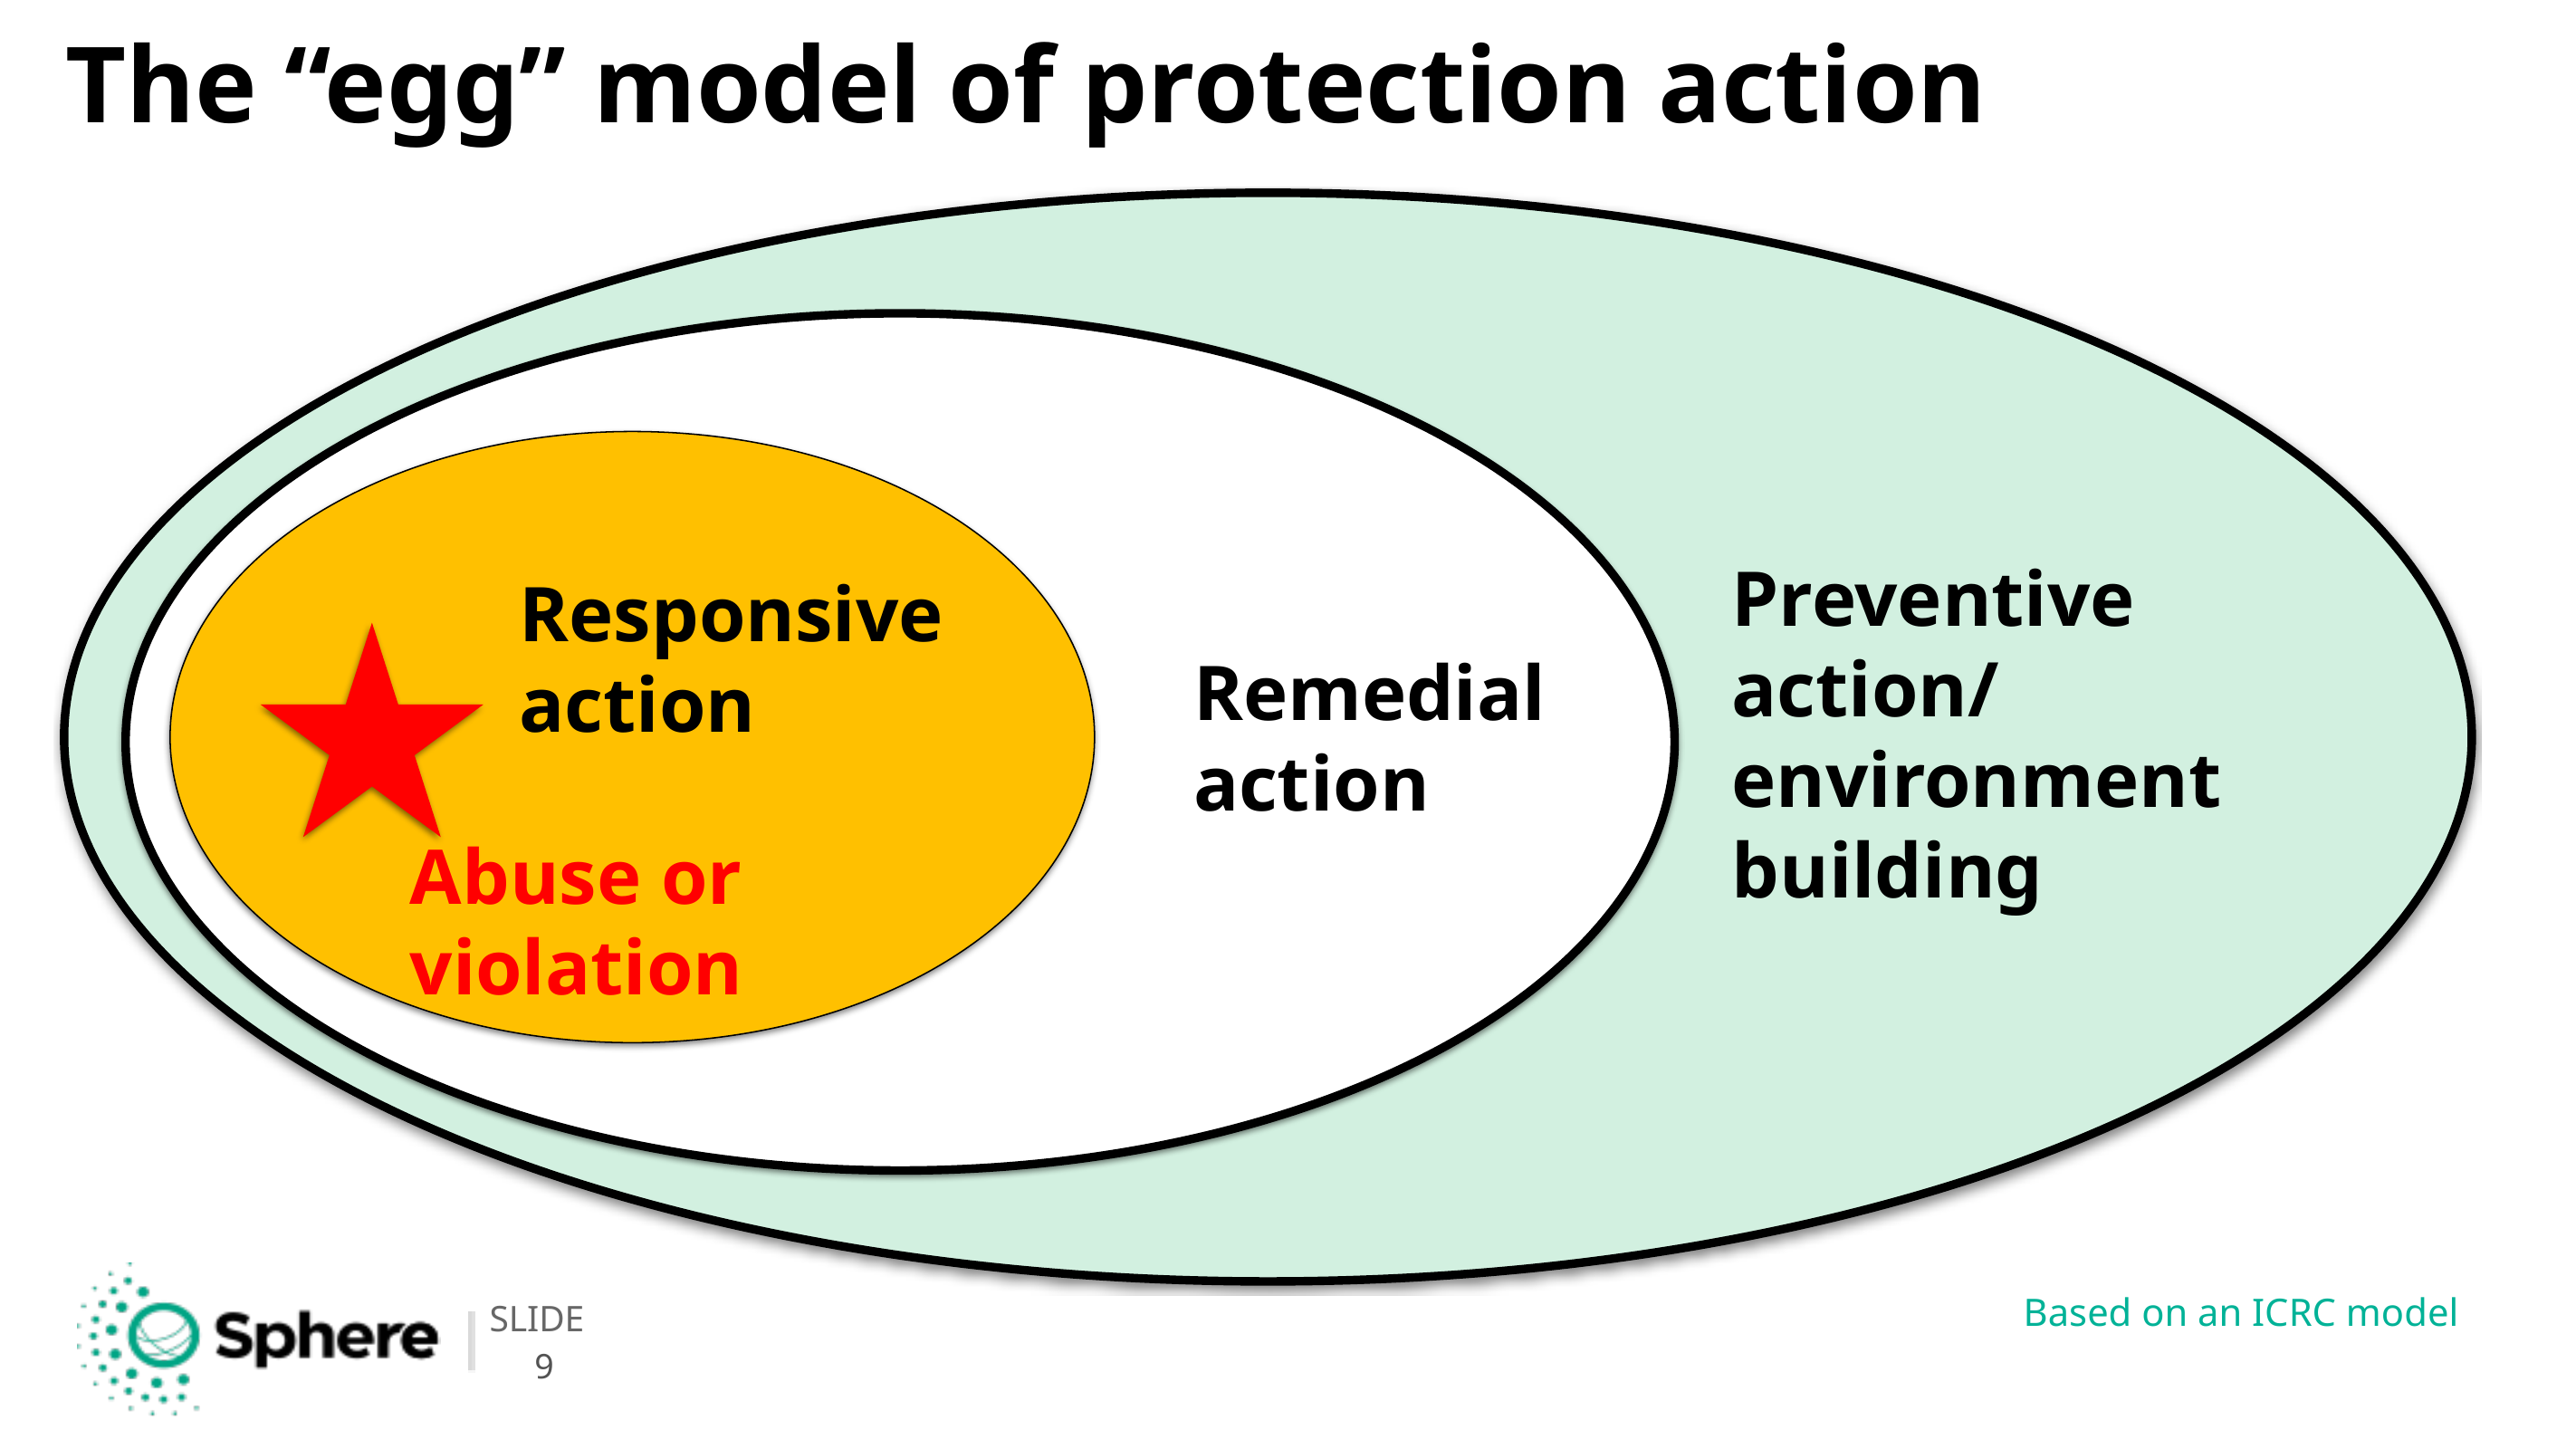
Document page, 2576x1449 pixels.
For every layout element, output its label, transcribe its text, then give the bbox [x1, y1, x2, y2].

slide_number 9 [468, 1338, 620, 1439]
text_box [63, 192, 2473, 1282]
text_box Preventive action/ environment building [1718, 544, 2255, 849]
text_box Responsive action [512, 559, 980, 734]
text_box [169, 430, 1096, 1044]
text_box [260, 621, 484, 838]
text_box Based on an ICRC model [1828, 1281, 2472, 1340]
picture [77, 1262, 441, 1418]
text_box Remedial action [1180, 638, 1703, 810]
text_box Abuse or violation [396, 821, 1096, 921]
title The “egg” model of protection action [57, 10, 2131, 179]
text_box [124, 312, 1666, 1172]
picture [468, 1311, 479, 1338]
